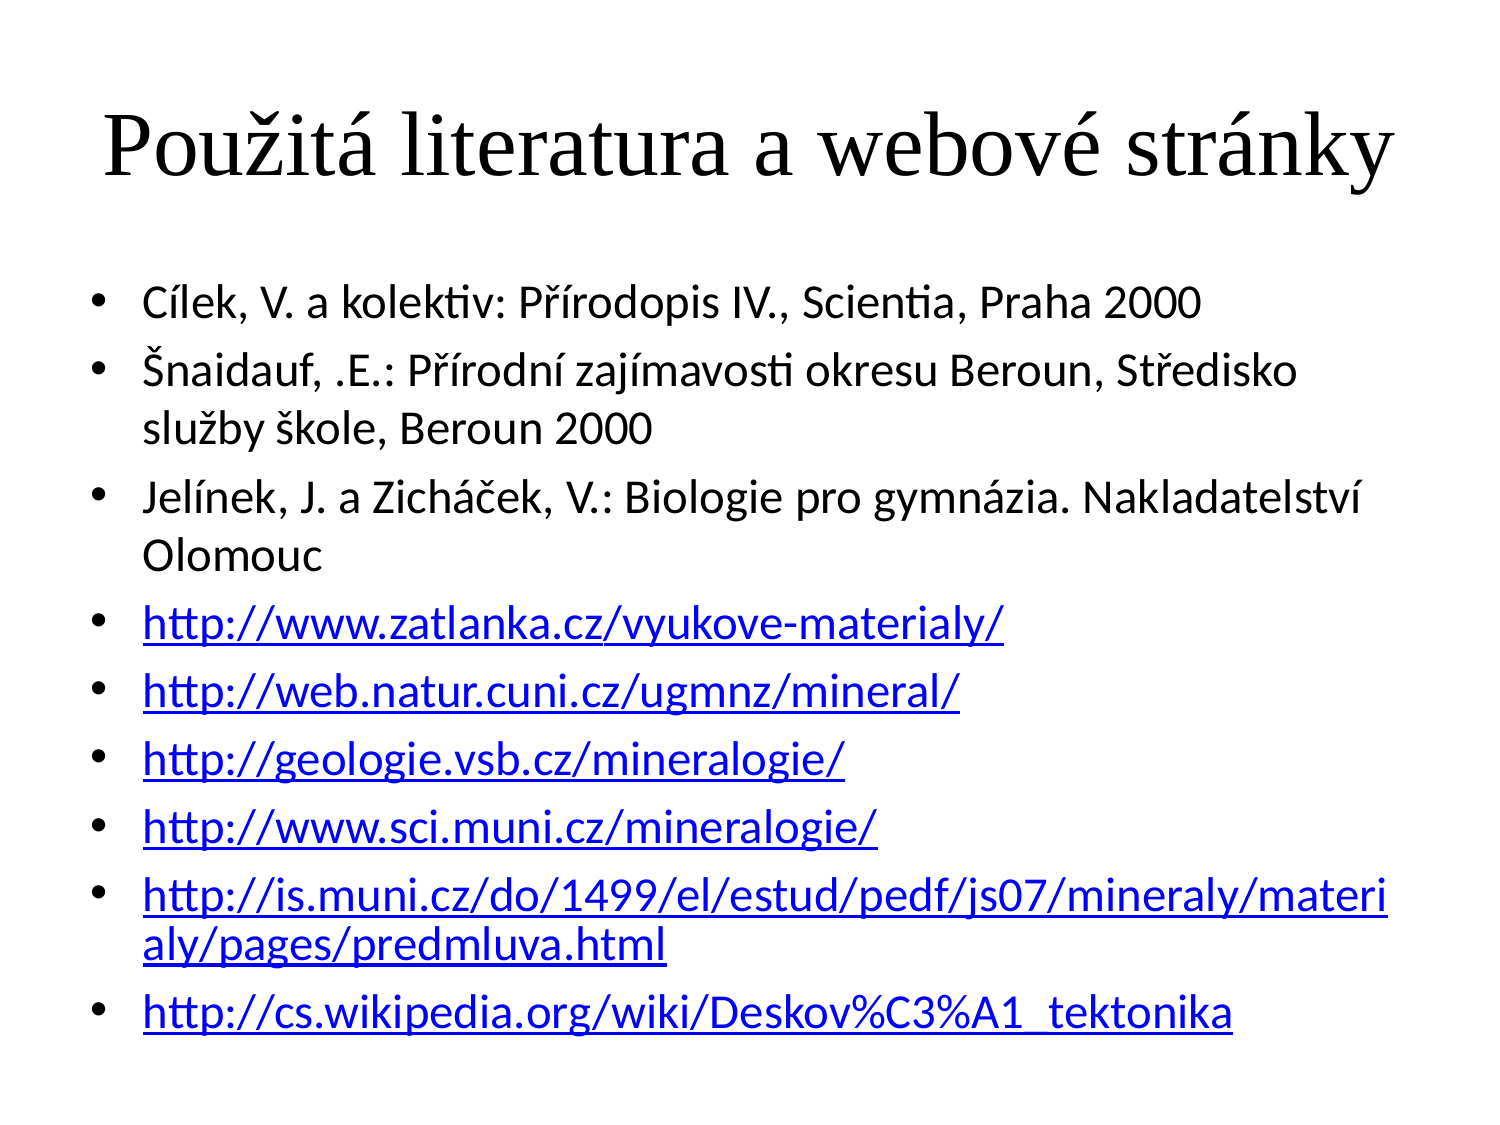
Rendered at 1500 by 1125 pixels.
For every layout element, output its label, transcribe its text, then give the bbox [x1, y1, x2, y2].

title Použitá literatura a webové stránky [75, 45, 1425, 233]
list Cílek, V. a kolektiv: Přírodopis IV., Scientia, Praha 2000 Šnaidauf, .E.: Přírodní zajímavosti okresu Beroun, Středisko služby škole, Beroun 2000 Jelínek, J. a Zicháček, V.: Biologie pro gymnázia. Nakladatelství Olomouc http://www.zatlanka.cz/vyukove-materialy/ http://web.natur.cuni.cz/ugmnz/mineral/ http://geologie.vsb.cz/mineralogie/ http://www.sci.muni.cz/mineralogie/ http://is.muni.cz/do/1499/el/estud/pedf/js07/mineraly/materialy/pages/predmluva.html http://cs.wikipedia.org/wiki/Deskov%C3%A1_tektonika [75, 262, 1425, 1005]
